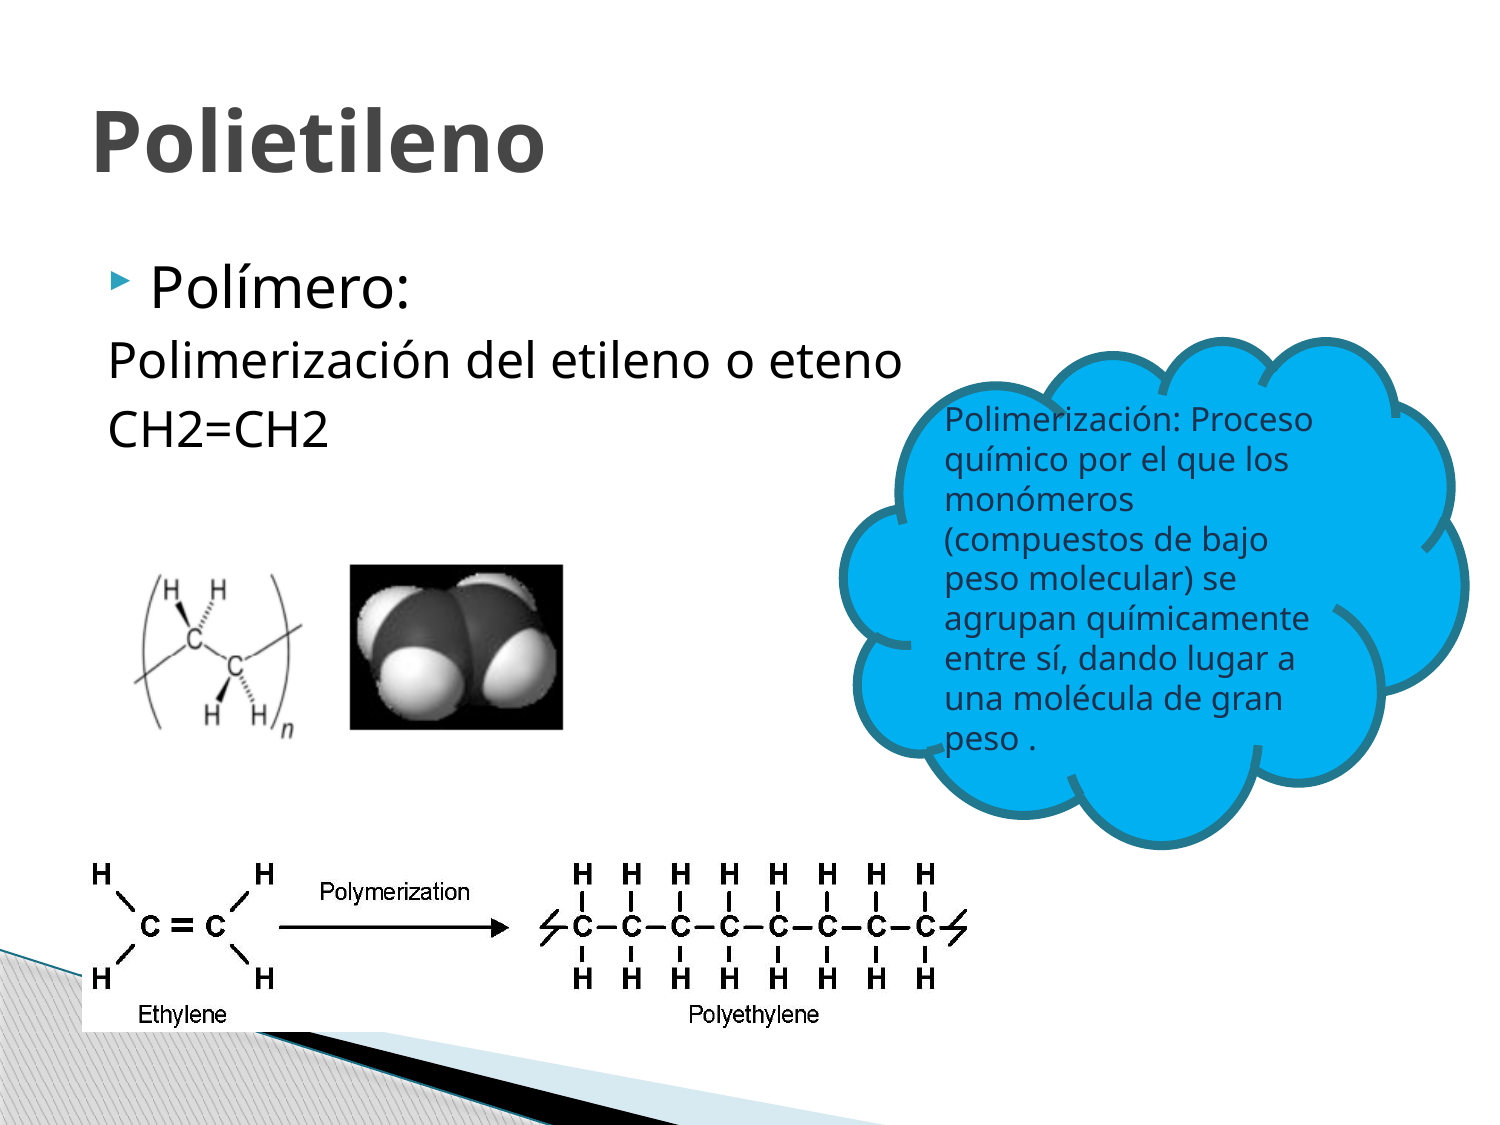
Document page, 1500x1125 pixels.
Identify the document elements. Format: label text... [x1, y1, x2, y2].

title Polietileno [75, 45, 1425, 233]
text_box Polimerización: Proceso químico por el que los monómeros (compuestos de bajo peso molecular) se agrupan químicamente entre sí, dando lugar a una molécula de gran peso . [838, 336, 1470, 851]
picture [93, 527, 580, 762]
picture [81, 855, 971, 1032]
list Polímero: Polimerización del etileno o eteno CH2=CH2 [75, 243, 1425, 986]
